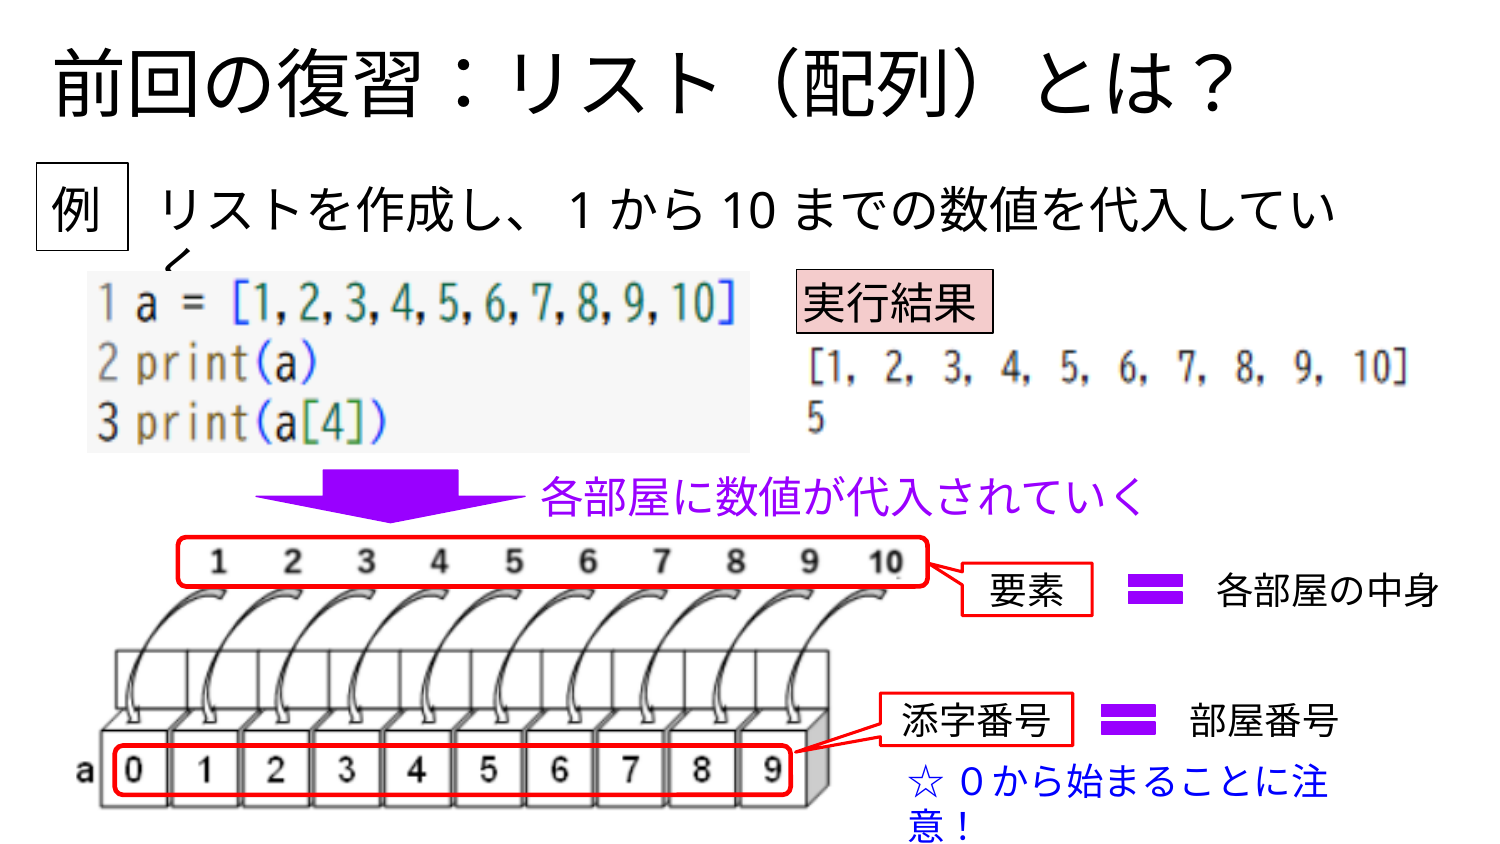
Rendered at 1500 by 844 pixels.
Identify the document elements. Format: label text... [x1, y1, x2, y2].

text_box [1128, 574, 1182, 587]
text_box [1128, 592, 1182, 604]
text_box 要素 [928, 563, 1093, 616]
text_box 例 [36, 163, 128, 251]
text_box リストを作成し、1から10までの数値を代入していく [140, 163, 1385, 314]
text_box 各部屋に数値が代入されていく [524, 454, 1176, 538]
text_box [256, 470, 524, 523]
text_box [1101, 704, 1155, 717]
text_box [180, 537, 928, 587]
text_box 各部屋の中身 [1201, 552, 1471, 627]
title 前回の復習：リスト（配列）とは？ [36, 21, 1435, 131]
text_box [1101, 722, 1155, 734]
text_box ☆０から始まることに注意！ [919, 743, 1419, 818]
text_box 添字番号 [919, 693, 1073, 743]
picture [796, 339, 1420, 449]
text_box 実行結果 [796, 269, 994, 333]
text_box 部屋番号 [1174, 682, 1367, 743]
picture [64, 541, 915, 818]
picture [87, 271, 751, 453]
